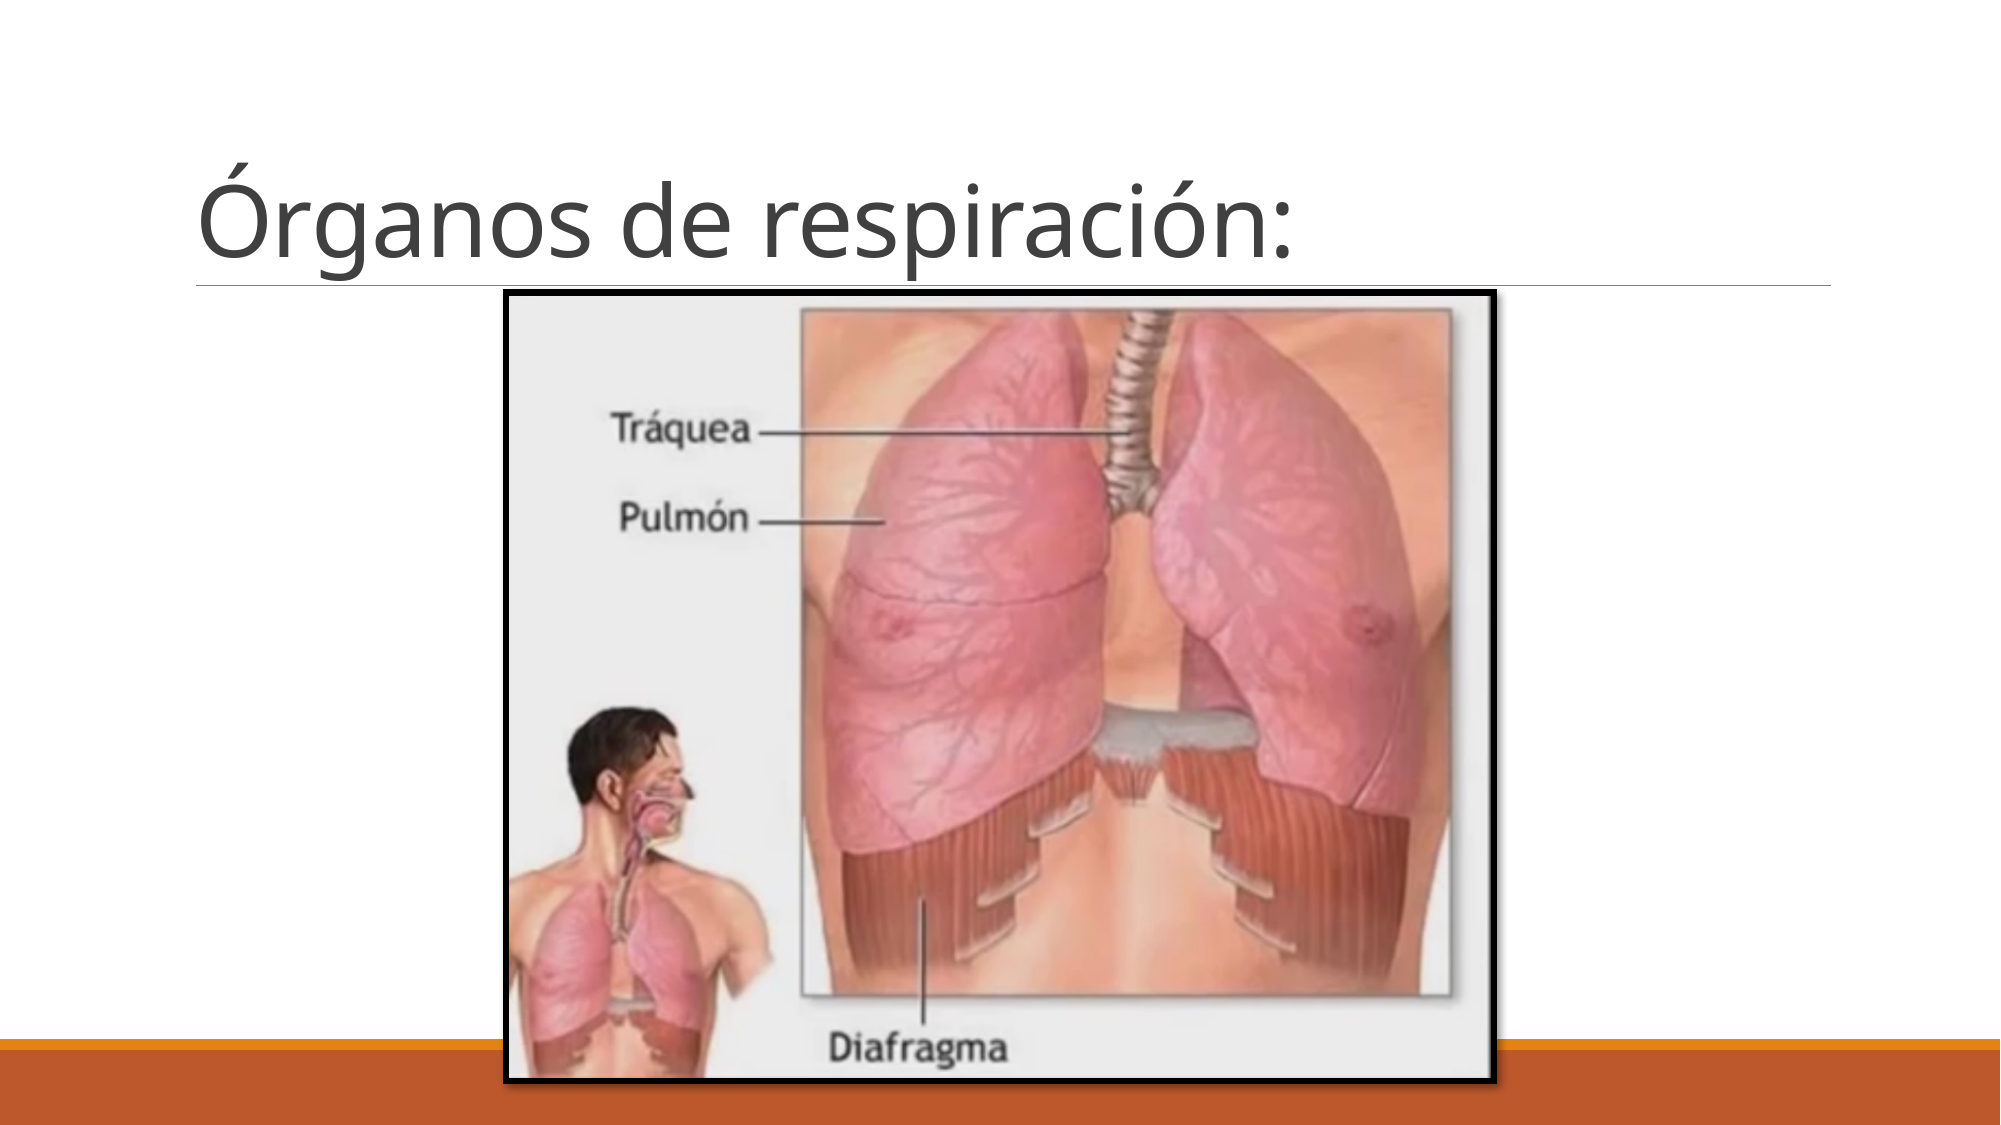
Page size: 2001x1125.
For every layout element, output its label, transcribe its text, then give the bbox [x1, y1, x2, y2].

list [508, 295, 1492, 1079]
title Órganos de respiración: [180, 47, 1830, 285]
